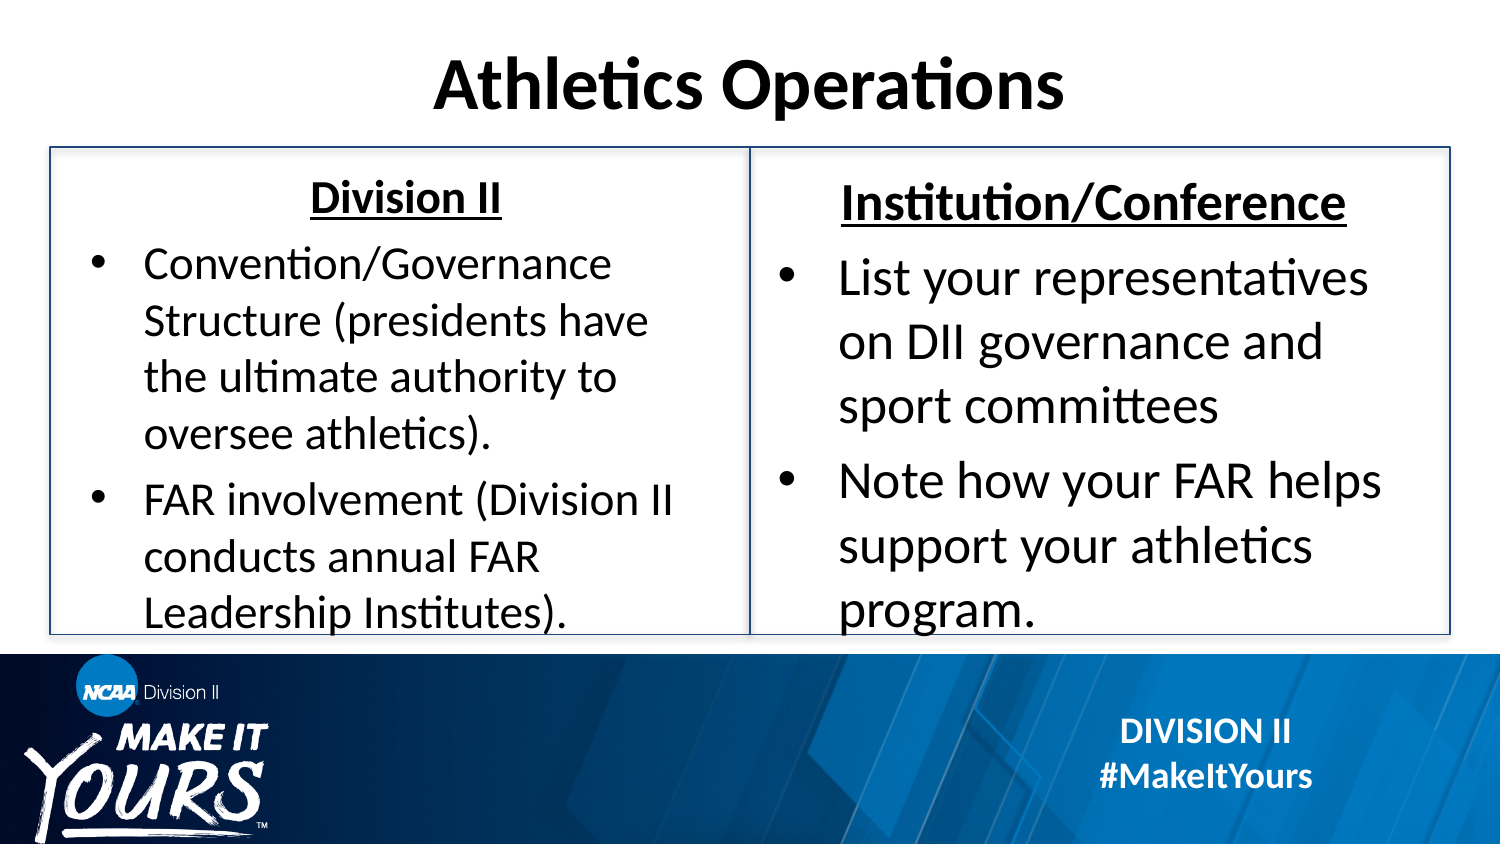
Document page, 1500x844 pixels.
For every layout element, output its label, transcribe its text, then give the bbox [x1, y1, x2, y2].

list Division II Convention/Governance Structure (presidents have the ultimate authority to oversee athletics). FAR involvement (Division II conducts annual FAR Leadership Institutes). [75, 159, 738, 655]
list Institution/Conference List your representatives on DII governance and sport committees Note how your FAR helps support your athletics program. [762, 159, 1425, 655]
picture [0, 654, 1500, 844]
title Athletics Operations [75, 9, 1425, 150]
